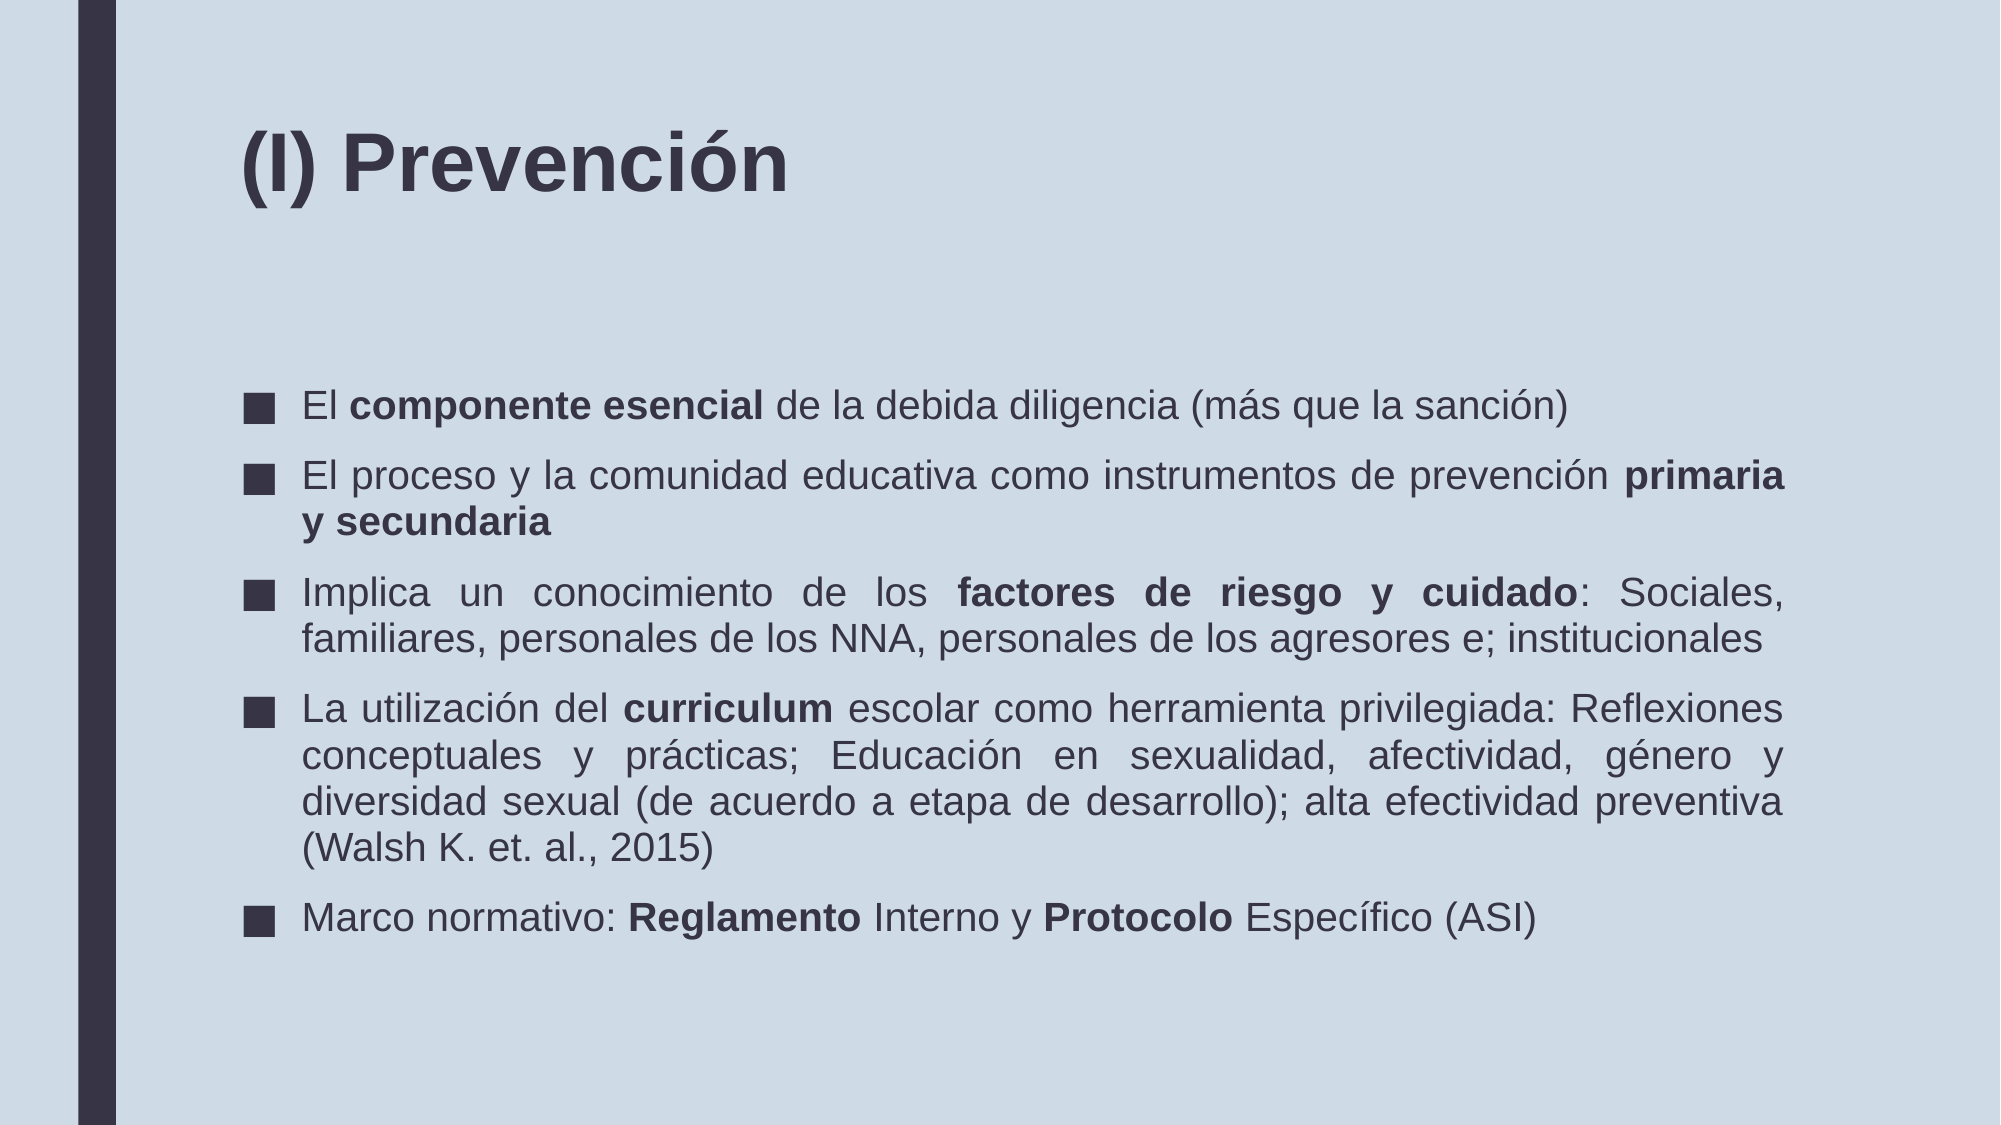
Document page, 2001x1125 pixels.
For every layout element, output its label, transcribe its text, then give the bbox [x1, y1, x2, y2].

list El componente esencial de la debida diligencia (más que la sanción) El proceso y la comunidad educativa como instrumentos de prevención primaria y secundaria Implica un conocimiento de los factores de riesgo y cuidado: Sociales, familiares, personales de los NNA, personales de los agresores e; institucionales La utilización del curriculum escolar como herramienta privilegiada: Reflexiones conceptuales y prácticas; Educación en sexualidad, afectividad, género y diversidad sexual (de acuerdo a etapa de desarrollo); alta efectividad preventiva (Walsh K. et. al., 2015) Marco normativo: Reglamento Interno y Protocolo Específico (ASI) [225, 375, 1800, 963]
title (I) Prevención [225, 112, 1800, 357]
